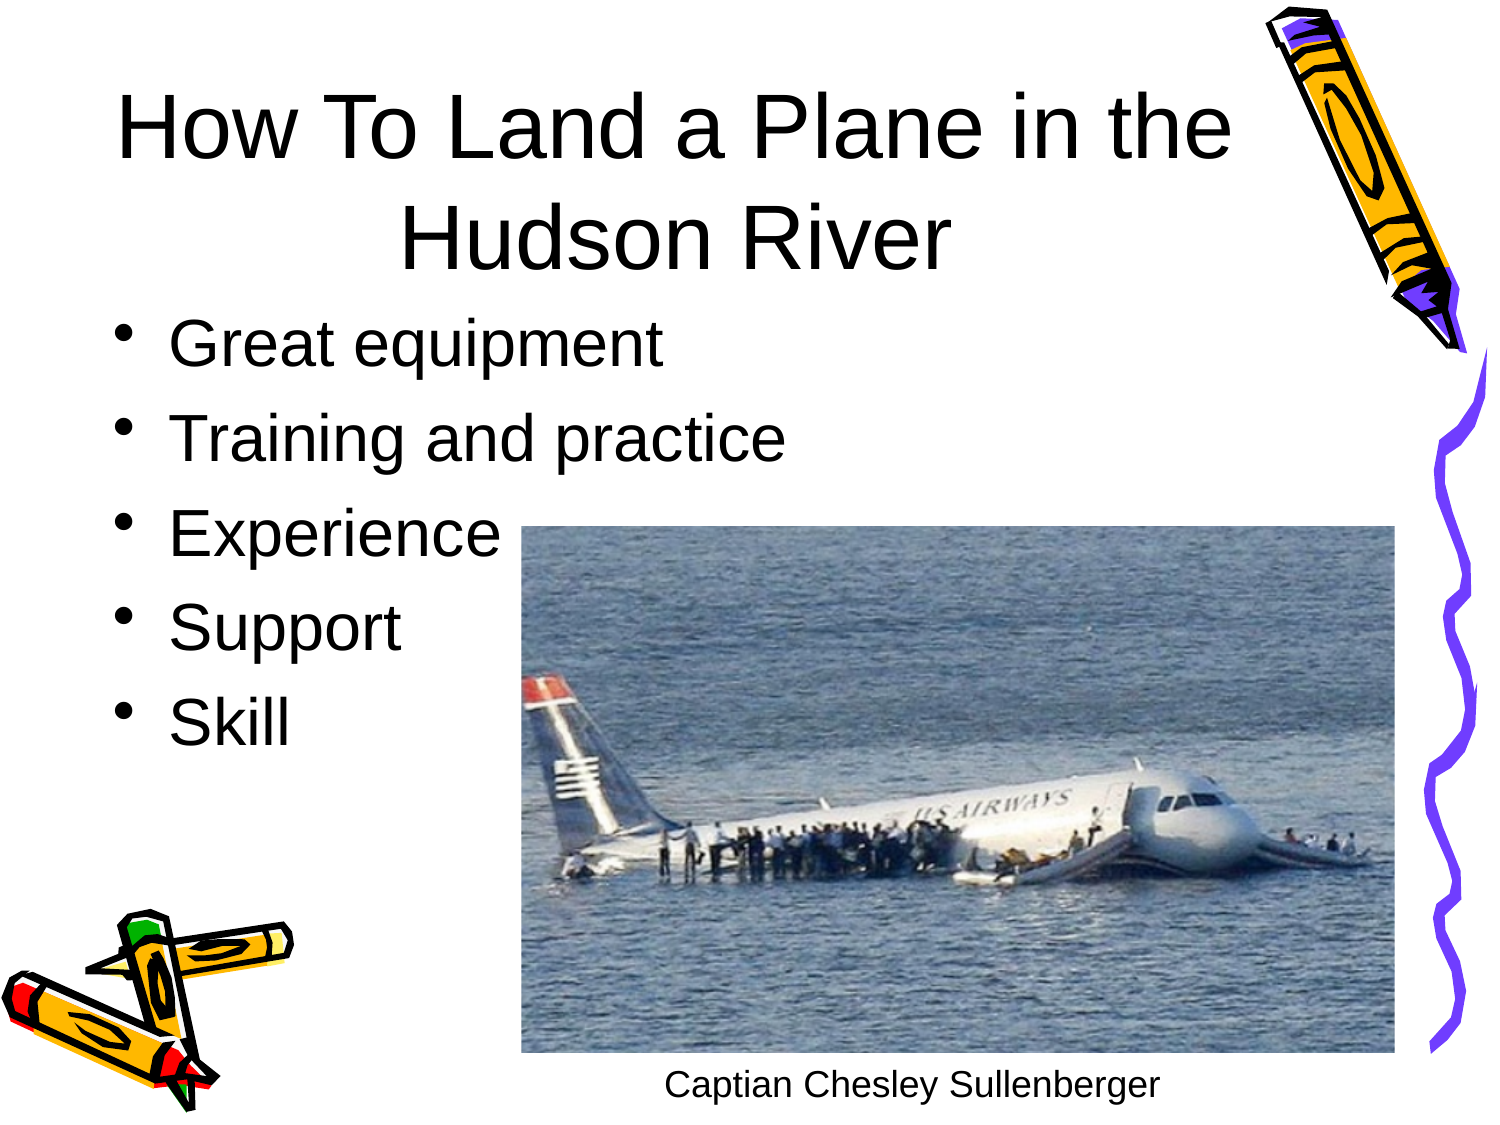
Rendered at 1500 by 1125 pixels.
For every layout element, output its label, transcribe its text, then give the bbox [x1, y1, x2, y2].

picture [521, 525, 1395, 1054]
list Great equipment Training and practice Experience Support Skill [111, 299, 1376, 901]
title How To Land a Plane in the Hudson River [111, 24, 1241, 288]
text_box Captian Chesley Sullenberger [649, 1054, 1176, 1113]
